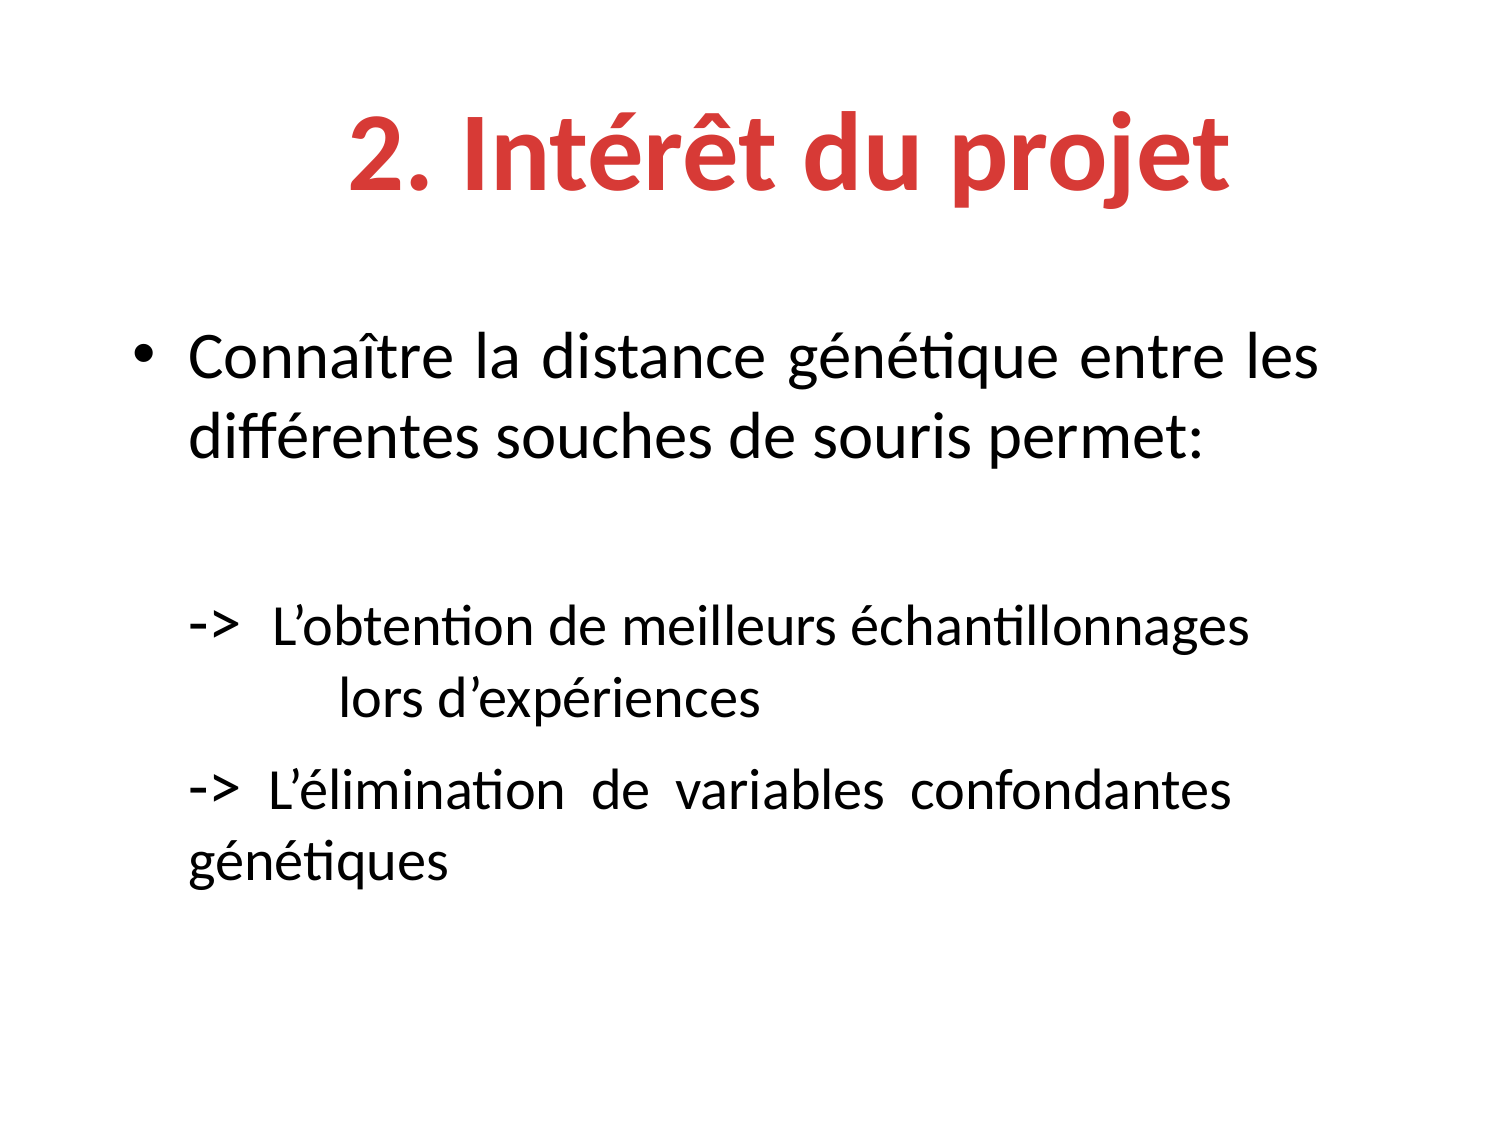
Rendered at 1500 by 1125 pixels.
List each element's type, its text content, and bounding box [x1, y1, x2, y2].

text_box 2. Intérêt du projet [332, 70, 1247, 221]
list Connaître la distance génétique entre les différentes souches de souris permet: -> L’obtention de meilleurs échantillonnages lors d’expériences -> L’élimination de variables confondantes génétiques [117, 304, 1336, 997]
